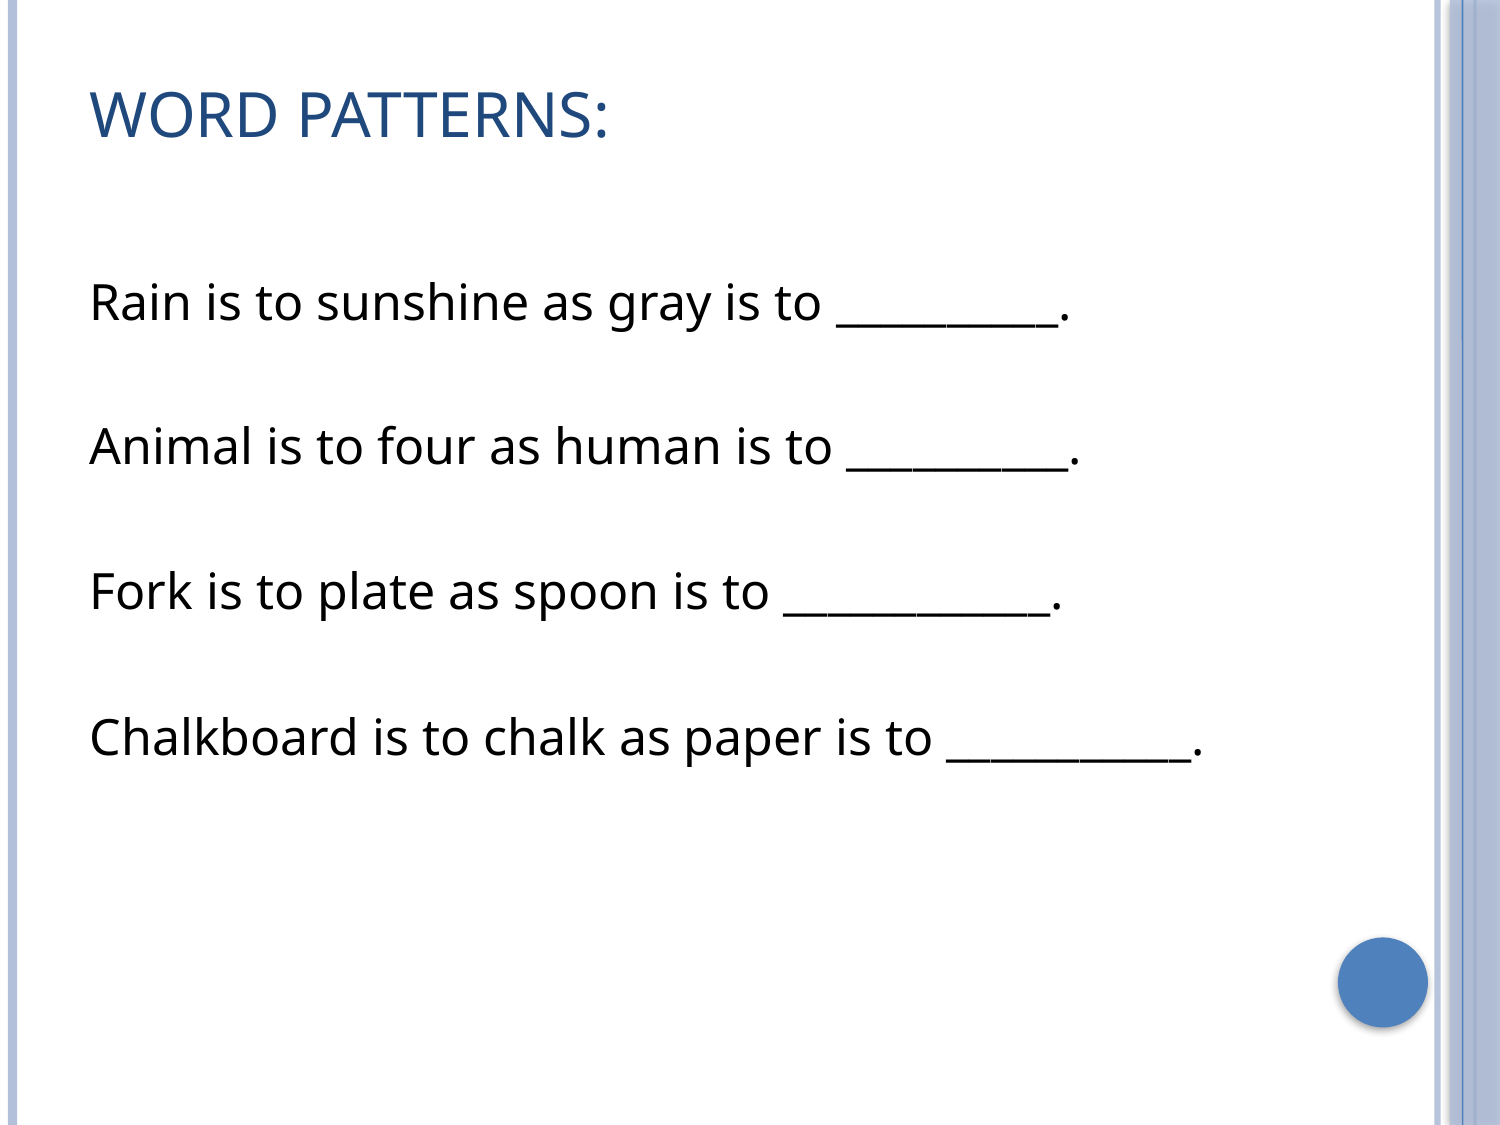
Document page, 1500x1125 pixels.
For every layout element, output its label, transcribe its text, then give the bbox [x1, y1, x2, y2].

list Rain is to sunshine as gray is to __________. Animal is to four as human is to __________. Fork is to plate as spoon is to ____________. Chalkboard is to chalk as paper is to ___________. [75, 262, 1300, 1062]
title Word patterns: [75, 45, 1300, 233]
